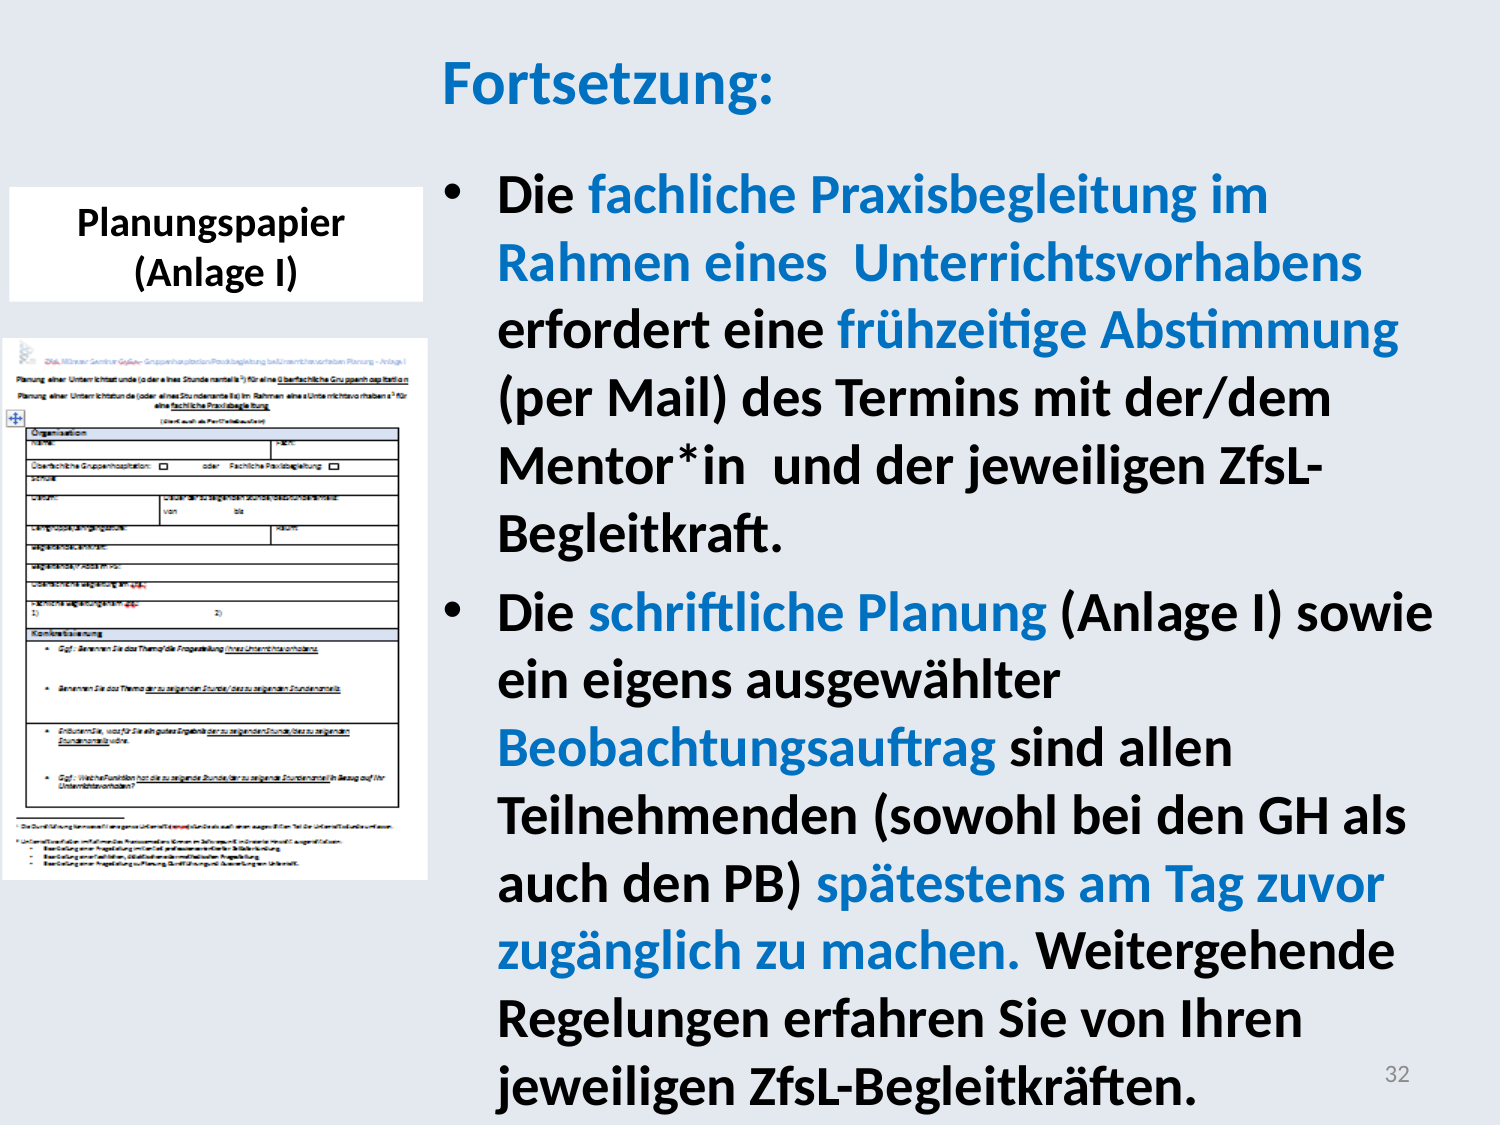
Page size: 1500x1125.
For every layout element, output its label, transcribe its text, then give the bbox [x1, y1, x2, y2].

list Fortsetzung: Die fachliche Praxisbegleitung im Rahmen eines Unterrichtsvorhabens erfordert eine frühzeitige Abstimmung (per Mail) des Termins mit der/dem Mentor*in und der jeweiligen ZfsL-Begleitkraft. Die schriftliche Planung (Anlage I) sowie ein eigens ausgewählter Beobachtungsauftrag sind allen Teilnehmenden (sowohl bei den GH als auch den PB) spätestens am Tag zuvor zugänglich zu machen. Weitergehende Regelungen erfahren Sie von Ihren jeweiligen ZfsL-Begleitkräften. [427, 0, 1491, 1125]
picture [2, 338, 428, 881]
slide_number 32 [1074, 1042, 1425, 1103]
text_box Planungspapier (Anlage I) [9, 186, 423, 302]
